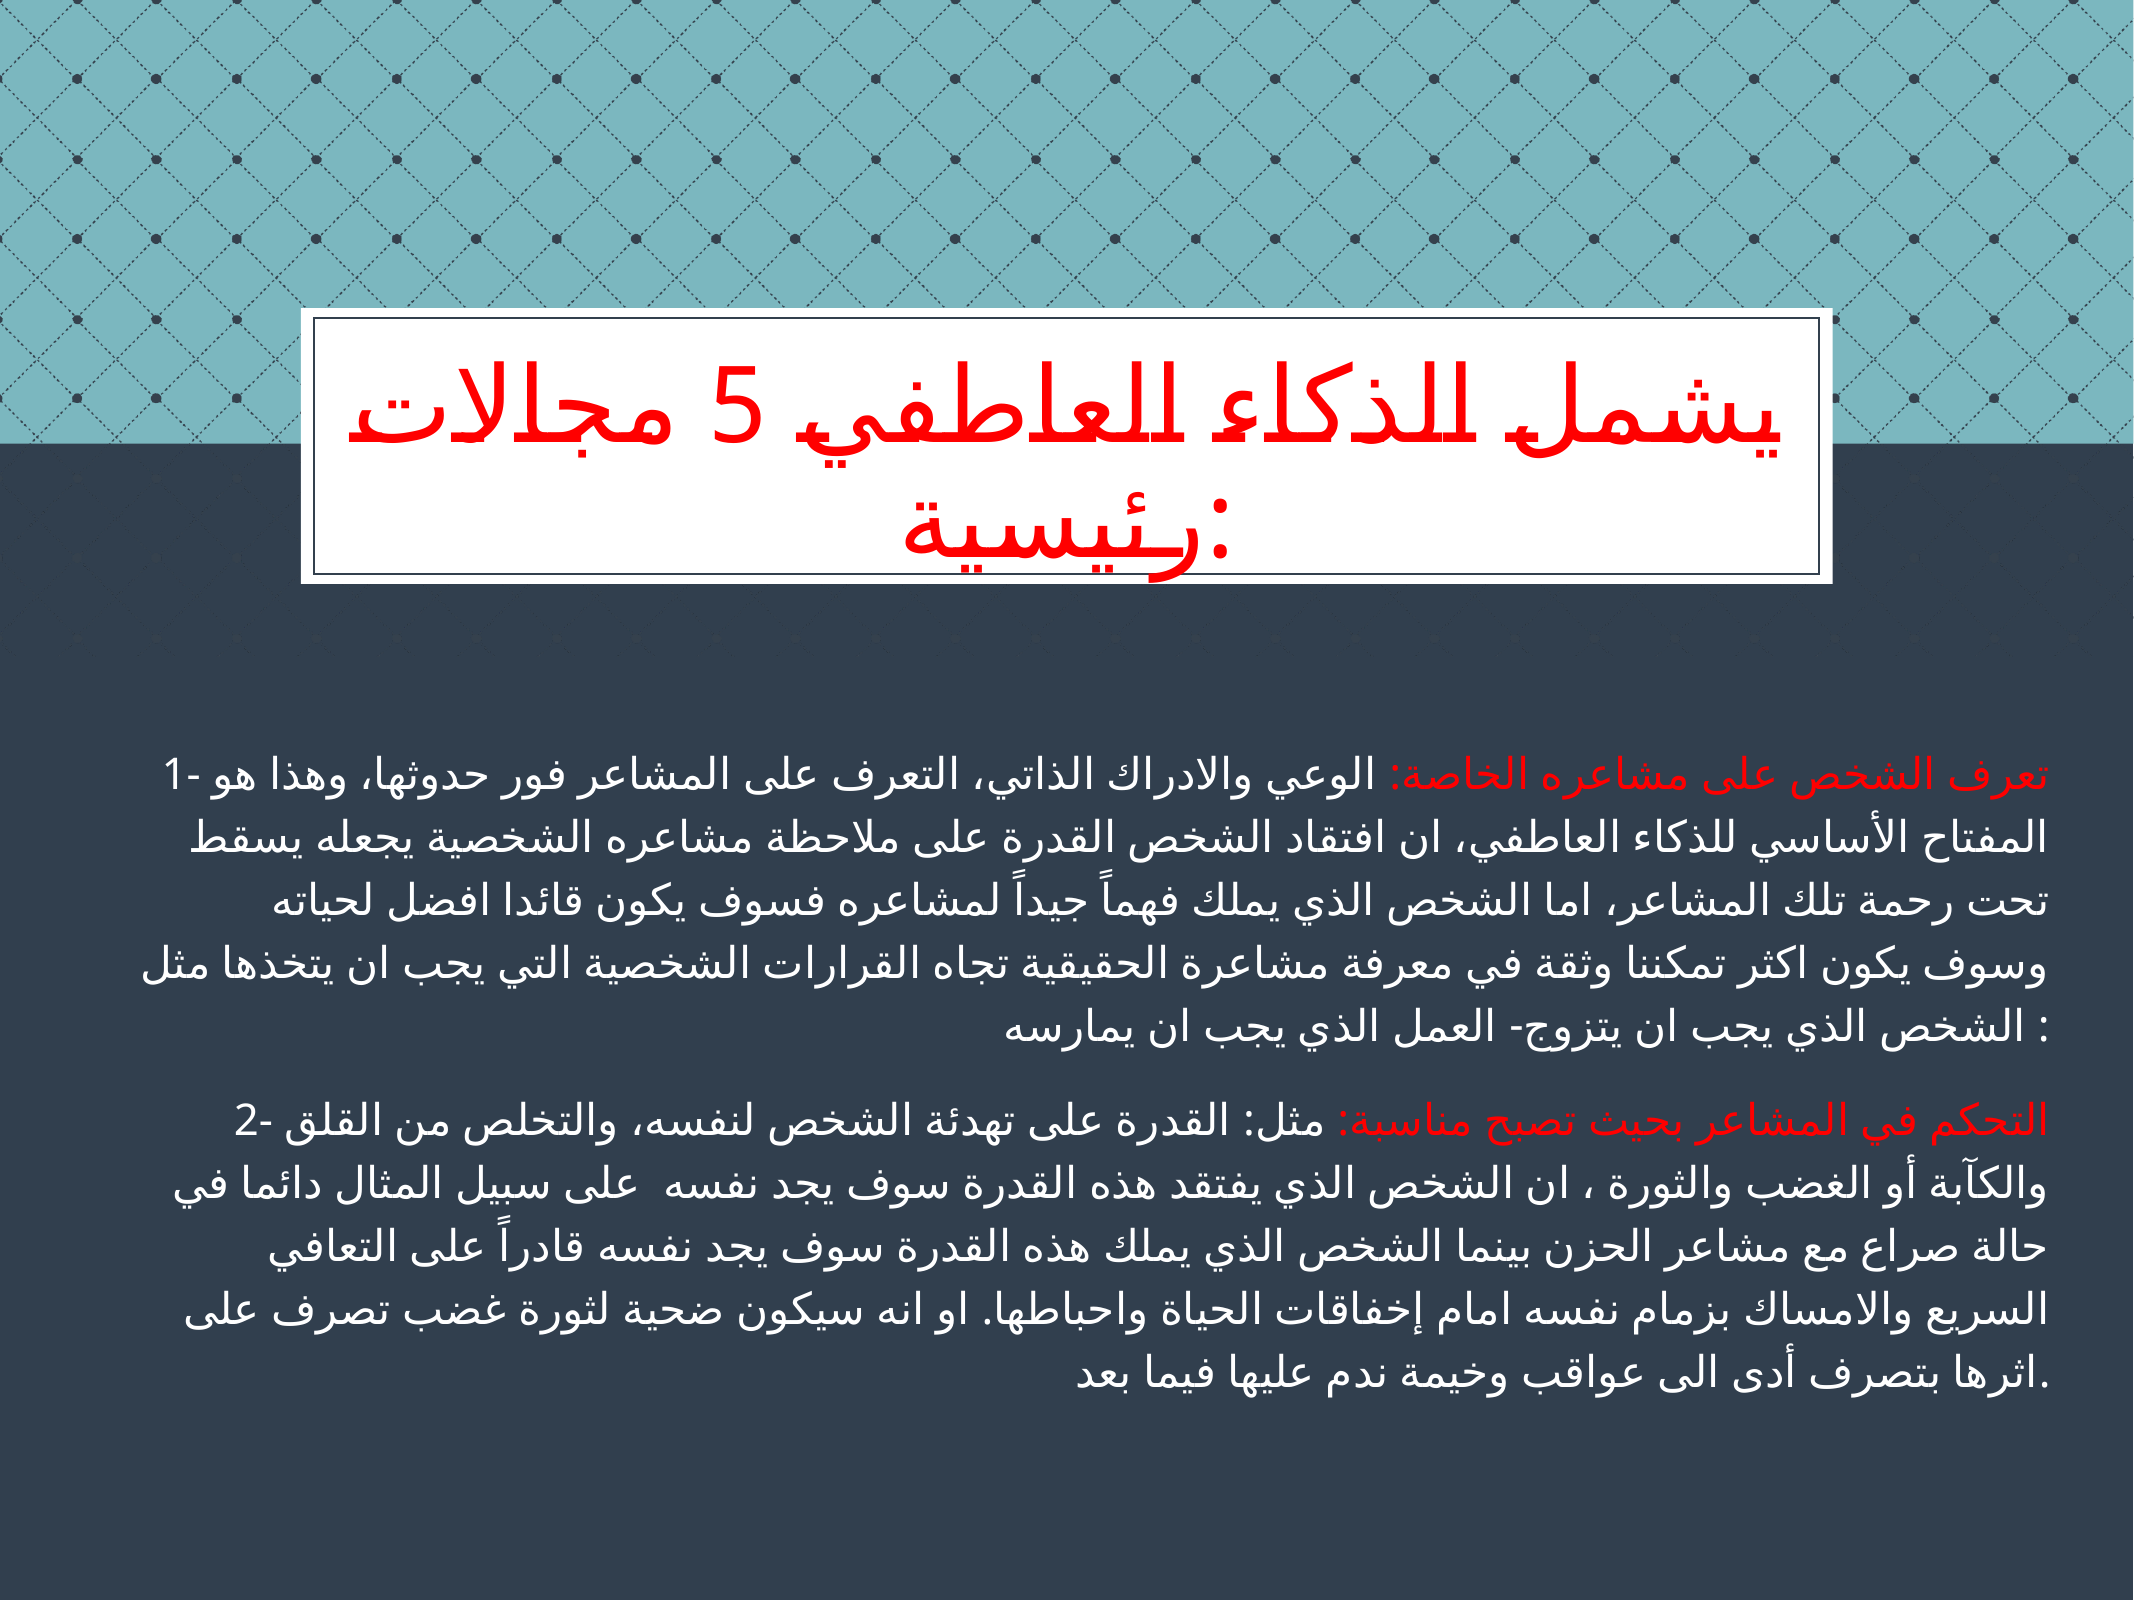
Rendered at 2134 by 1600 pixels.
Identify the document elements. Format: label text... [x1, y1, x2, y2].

title يشمل الذكاء العاطفي 5 مجالات رئيسية: [301, 391, 1833, 540]
picture [0, 0, 2134, 657]
list 1- تعرف الشخص على مشاعره الخاصة: الوعي والادراك الذاتي، التعرف على المشاعر فور حدوثها، وهذا هو المفتاح الأساسي للذكاء العاطفي، ان افتقاد الشخص القدرة على ملاحظة مشاعره الشخصية يجعله يسقط تحت رحمة تلك المشاعر، اما الشخص الذي يملك فهماً جيداً لمشاعره فسوف يكون قائدا افضل لحياته وسوف يكون اكثر تمكننا وثقة في معرفة مشاعرة الحقيقية تجاه القرارات الشخصية التي يجب ان يتخذها مثل : الشخص الذي يجب ان يتزوج- العمل الذي يجب ان يمارسه 2- التحكم في المشاعر بحيث تصبح مناسبة: مثل: القدرة على تهدئة الشخص لنفسه، والتخلص من القلق والكآبة أو الغضب والثورة ، ان الشخص الذي يفتقد هذه القدرة سوف يجد نفسه على سبيل المثال دائما في حالة صراع مع مشاعر الحزن بينما الشخص الذي يملك هذه القدرة سوف يجد نفسه قادراً على التعافي السريع والامساك بزمام نفسه امام إخفاقات الحياة واحباطها. او انه سيكون ضحية لثورة غضب تصرف على اثرها بتصرف أدى الى عواقب وخيمة ندم عليها فيما بعد. [138, 684, 2051, 1447]
